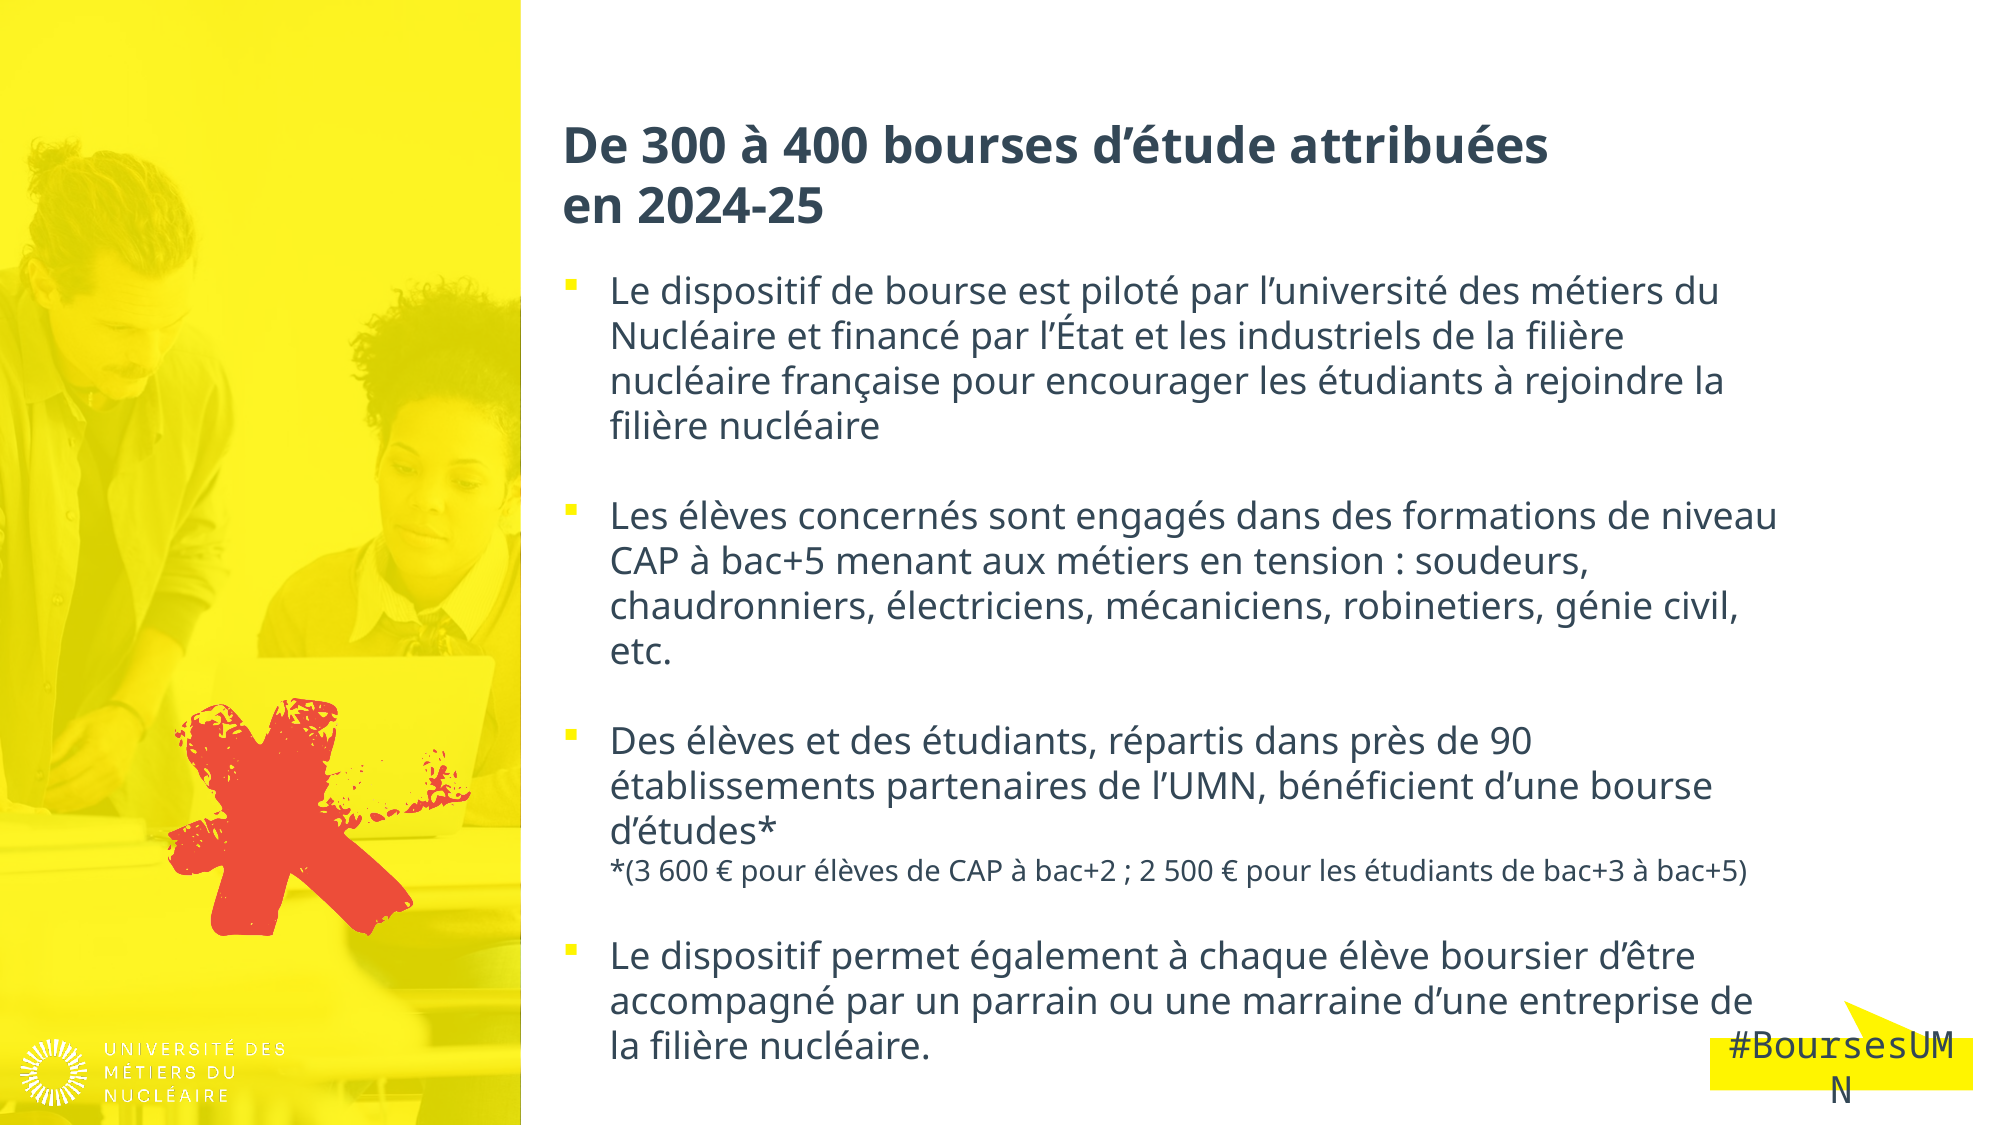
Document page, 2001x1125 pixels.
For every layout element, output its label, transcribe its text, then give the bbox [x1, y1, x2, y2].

text_box De 300 à 400 bourses d’étude attribuées en 2024-25 [547, 106, 1961, 242]
text_box Le dispositif de bourse est piloté par l’université des métiers du Nucléaire et financé par l’État et les industriels de la filière nucléaire française pour encourager les étudiants à rejoindre la filière nucléaire Les élèves concernés sont engagés dans des formations de niveau CAP à bac+5 menant aux métiers en tension : soudeurs, chaudronniers, électriciens, mécaniciens, robinetiers, génie civil, etc. Des élèves et des étudiants, répartis dans près de 90 établissements partenaires de l’UMN, bénéficient d’une bourse d’études* *(3 600 € pour élèves de CAP à bac+2 ; 2 500 € pour les étudiants de bac+3 à bac+5) Le dispositif permet également à chaque élève boursier d’être accompagné par un parrain ou une marraine d’une entreprise de la filière nucléaire. [547, 259, 1800, 1075]
picture [0, 0, 521, 1125]
